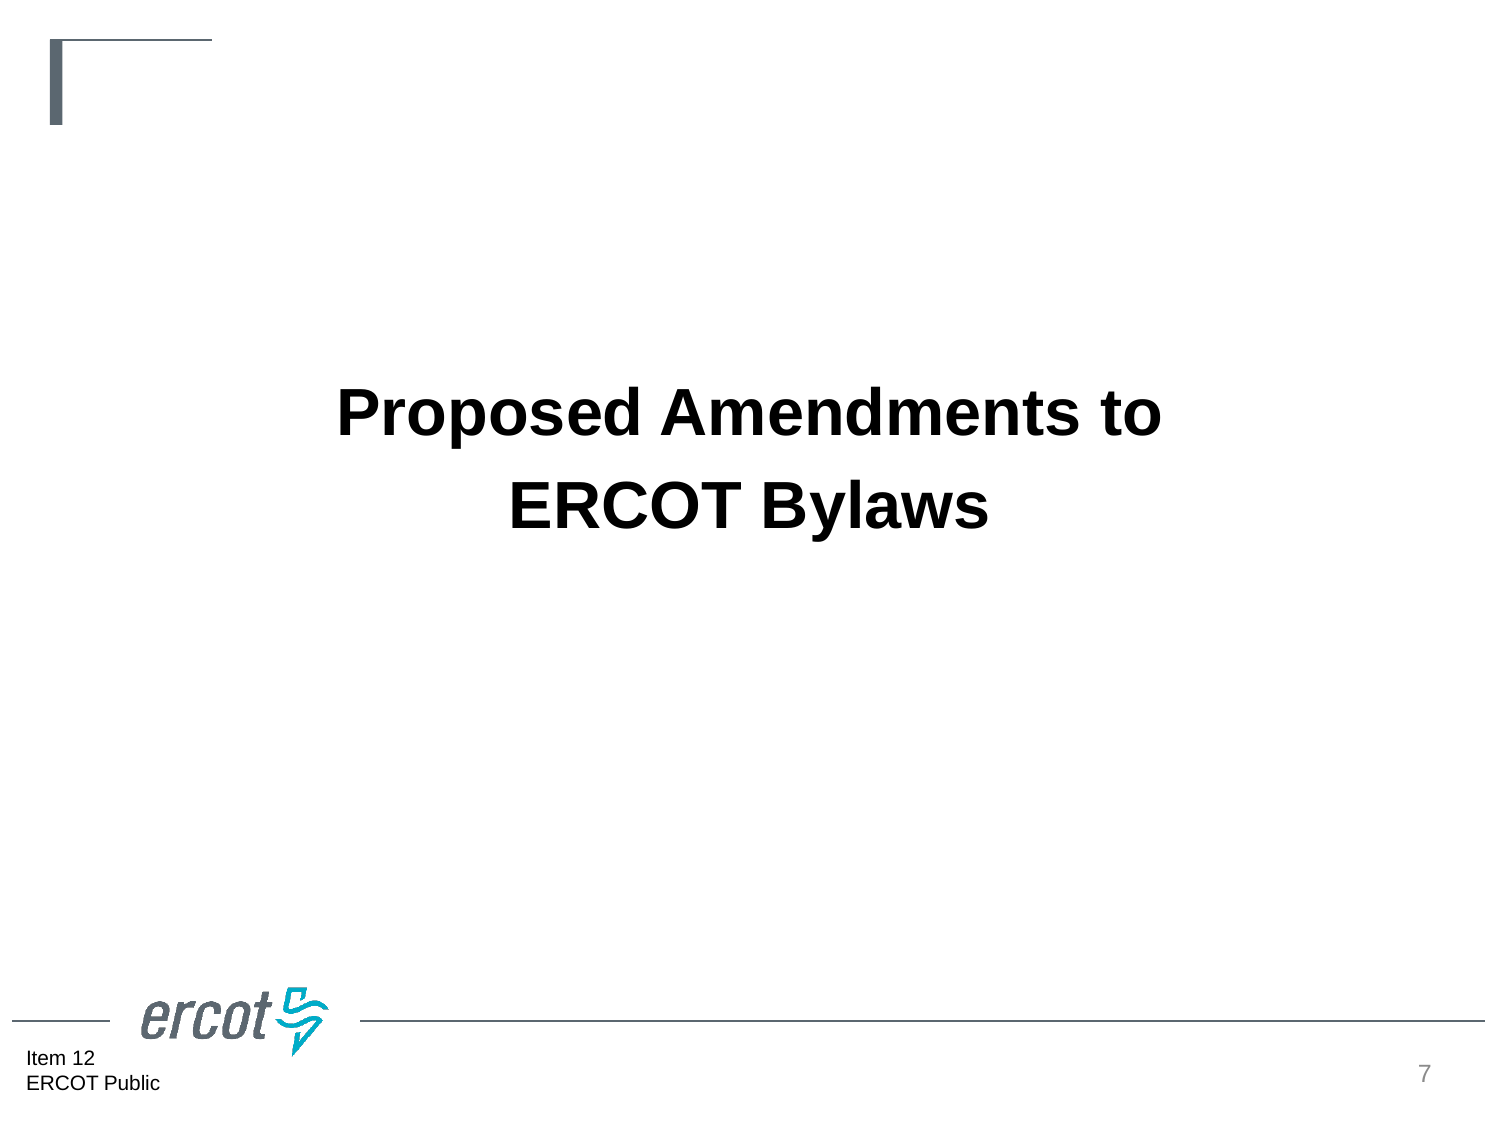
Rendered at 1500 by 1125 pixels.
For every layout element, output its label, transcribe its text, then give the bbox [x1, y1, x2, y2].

list Proposed Amendments to ERCOT Bylaws [50, 174, 1450, 972]
slide_number 7 [1374, 1033, 1475, 1083]
picture [137, 983, 332, 1059]
